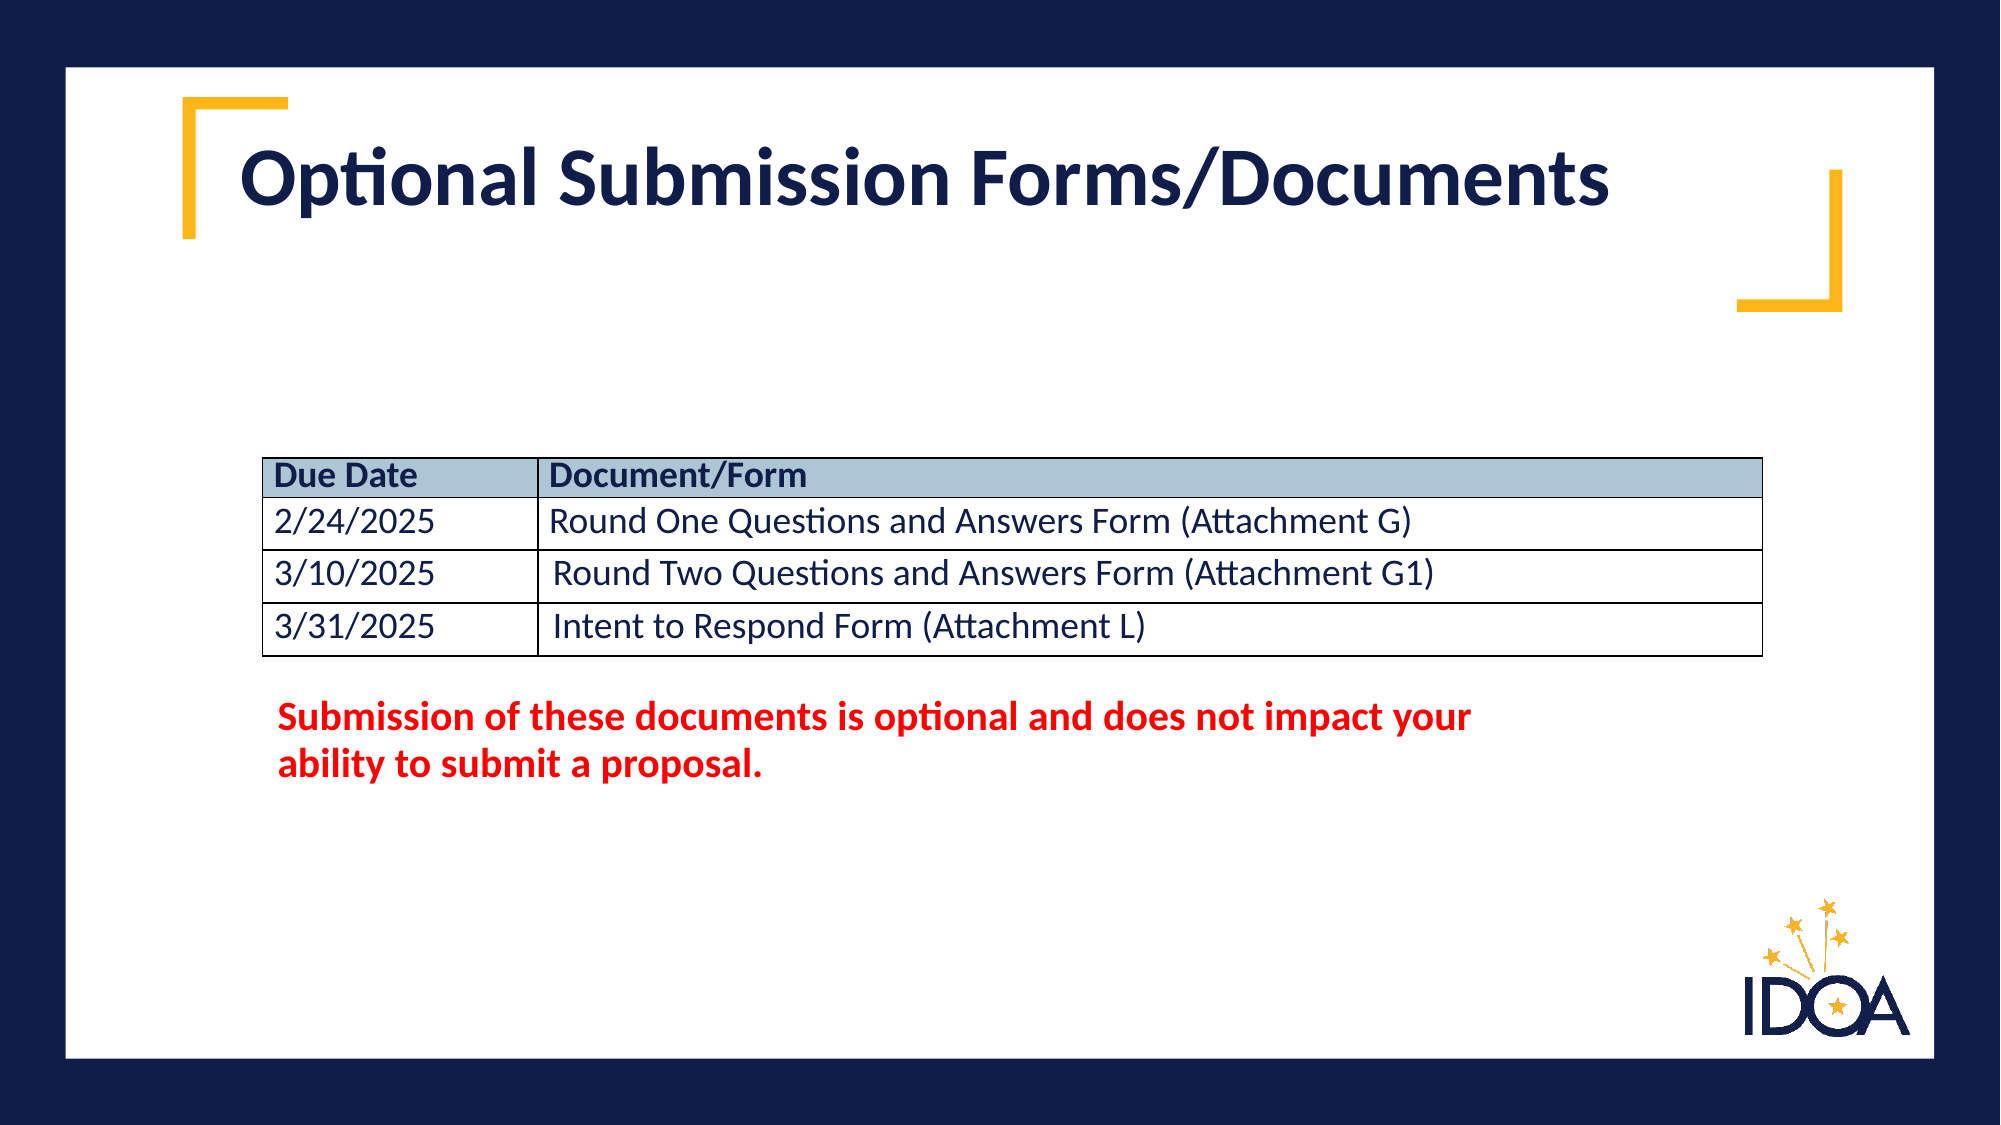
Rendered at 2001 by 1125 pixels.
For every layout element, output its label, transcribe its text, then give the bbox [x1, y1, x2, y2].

table_cell 3/31/2025 [263, 604, 537, 655]
list Submission of these documents is optional and does not impact your ability to submit a proposal. [262, 685, 1560, 822]
title Optional Submission Forms/Documents [225, 126, 1800, 263]
table_cell 3/10/2025 [263, 551, 537, 602]
table_cell Round Two Questions and Answers Form (Attachment G1) [539, 551, 1762, 602]
table_header Document/Form [539, 459, 1762, 497]
picture [1702, 857, 1959, 1114]
table_cell Intent to Respond Form (Attachment L) [539, 604, 1762, 655]
table_cell 2/24/2025 [263, 498, 537, 549]
table_cell Round One Questions and Answers Form (Attachment G) [539, 498, 1762, 549]
table_header Due Date [263, 459, 537, 497]
